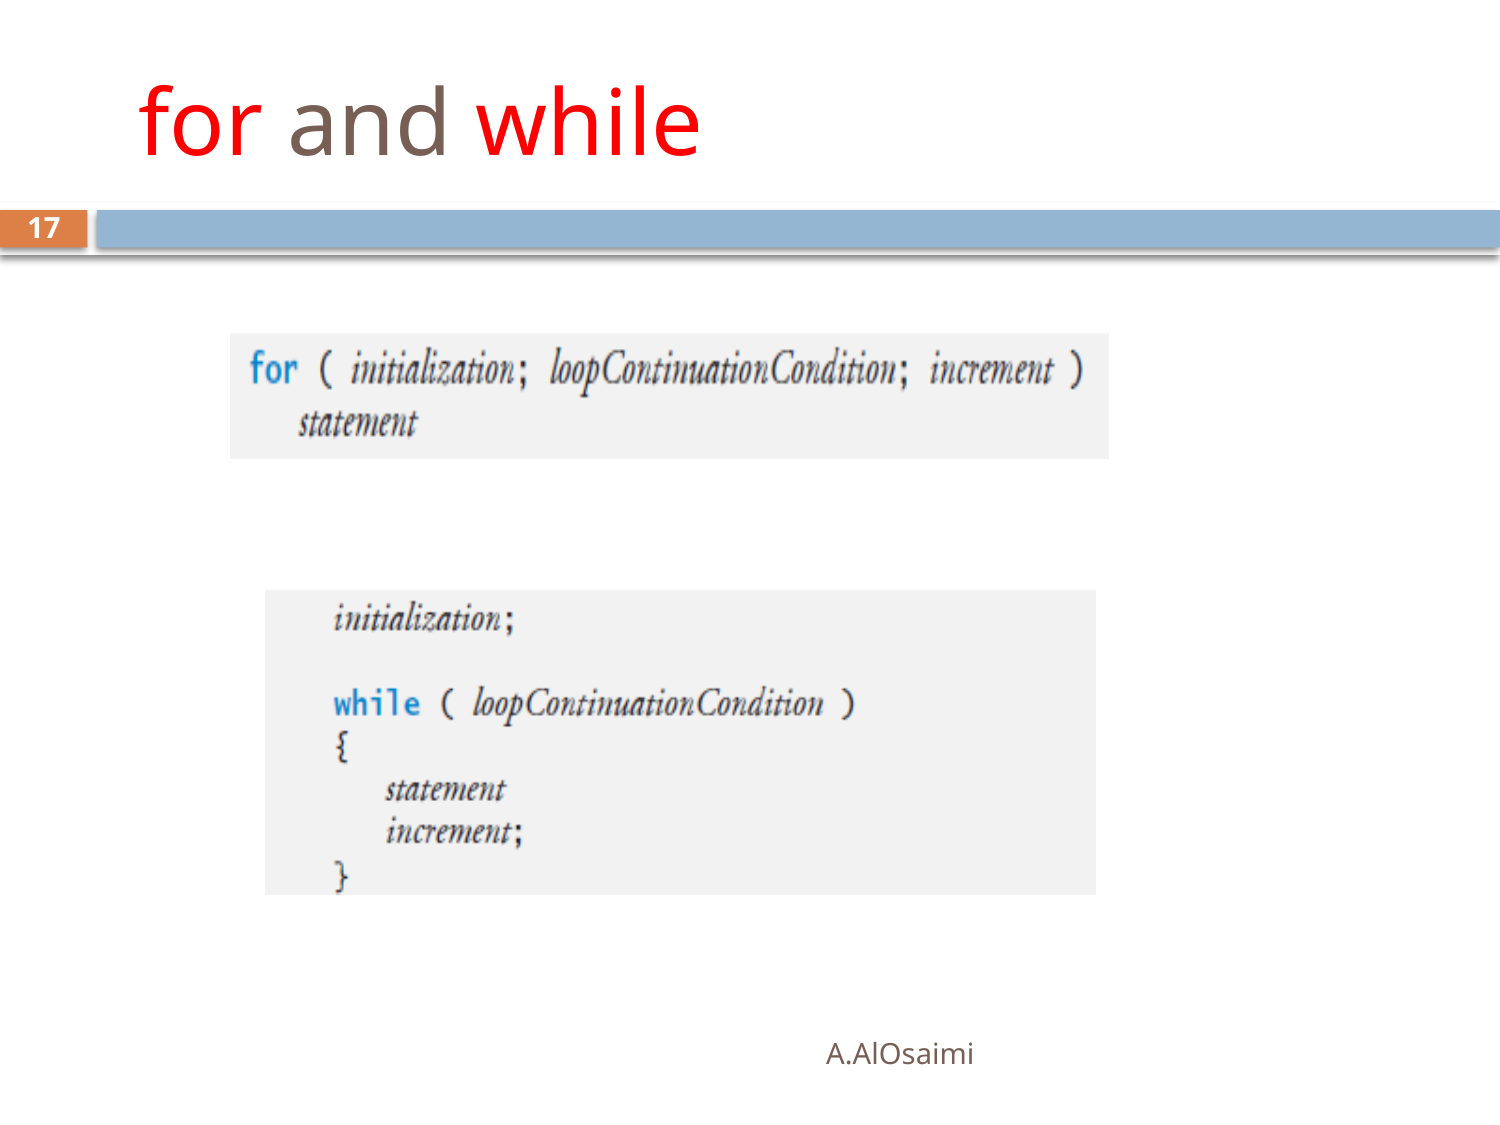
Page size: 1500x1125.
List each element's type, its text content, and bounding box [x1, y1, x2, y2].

title for and while [99, 37, 1438, 200]
footer A.AlOsaimi [99, 1024, 990, 1085]
slide_number 17 [0, 208, 88, 249]
picture [265, 585, 1096, 895]
picture [229, 325, 1109, 459]
